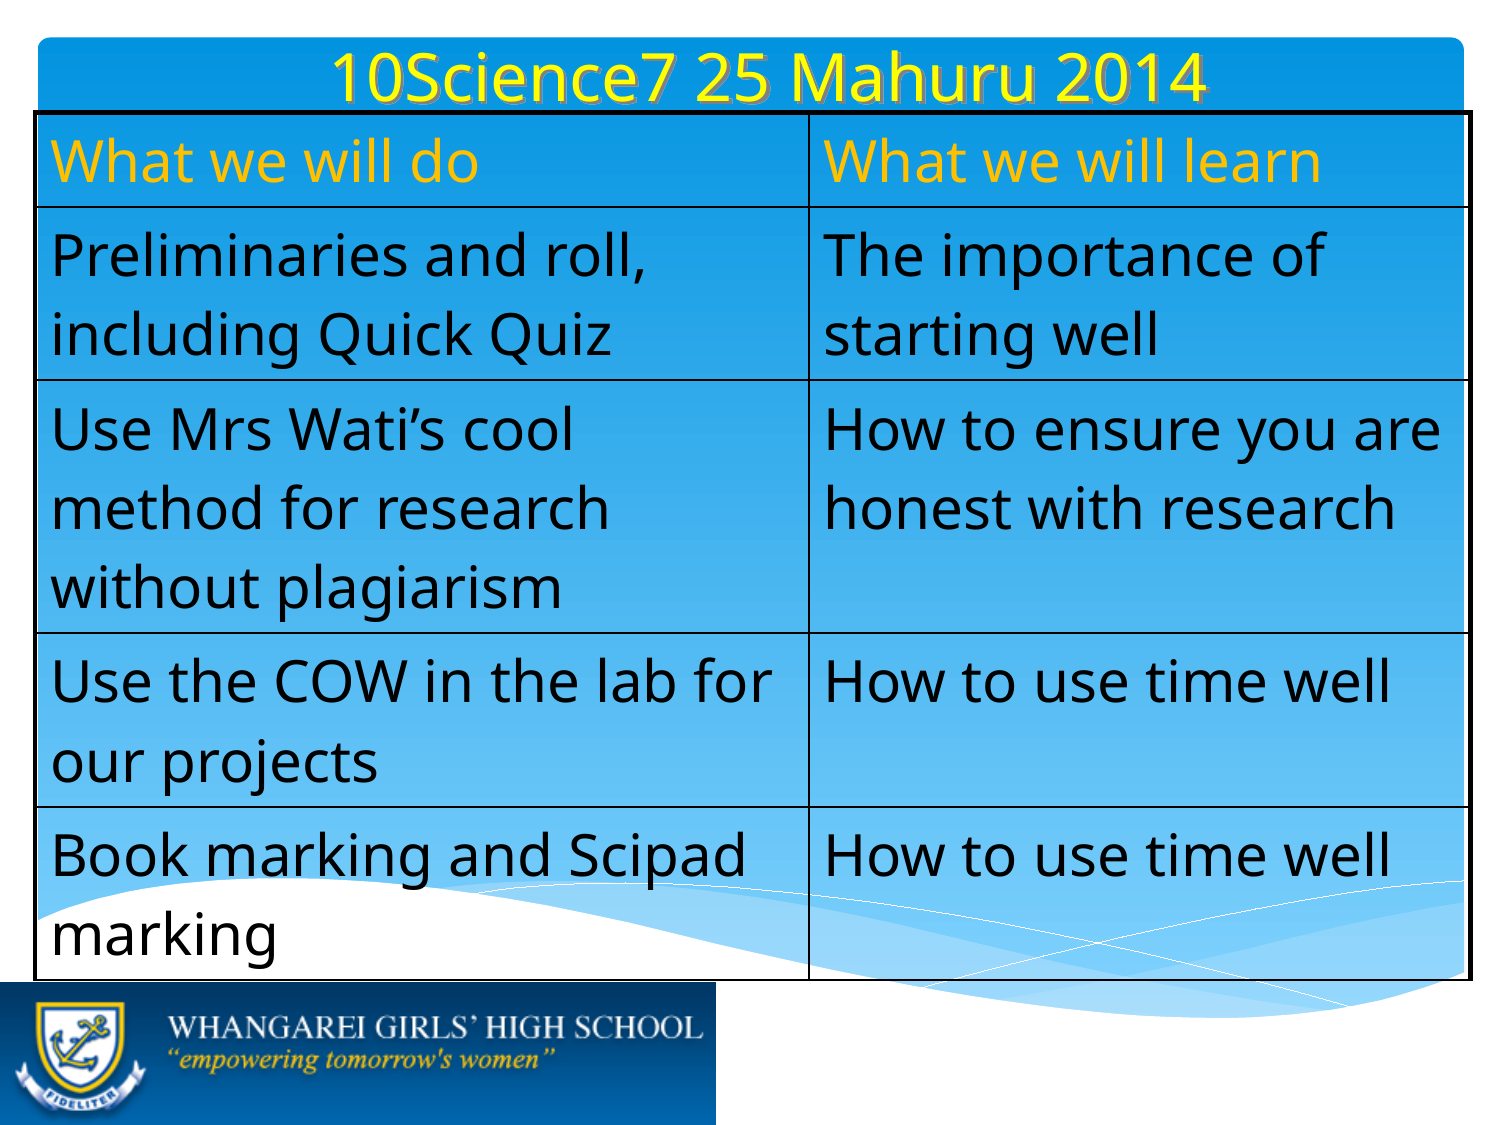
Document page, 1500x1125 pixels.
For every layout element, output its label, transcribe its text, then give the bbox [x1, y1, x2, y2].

table_cell Use Mrs Wati’s cool method for research without plagiarism [37, 381, 808, 632]
picture [0, 982, 716, 1125]
table_header What we will do [37, 115, 808, 206]
table_cell Use the COW in the lab for our projects [37, 634, 808, 806]
table_cell Preliminaries and roll, including Quick Quiz [37, 208, 808, 379]
table_cell How to use time well [810, 808, 1468, 979]
table_cell The importance of starting well [810, 208, 1468, 379]
table_header What we will learn [810, 115, 1468, 206]
text_box 10Science7 25 Mahuru 2014 [162, 24, 1375, 110]
table_cell How to ensure you are honest with research [810, 381, 1468, 632]
table_cell How to use time well [810, 634, 1468, 806]
table_cell Book marking and Scipad marking [37, 808, 808, 979]
